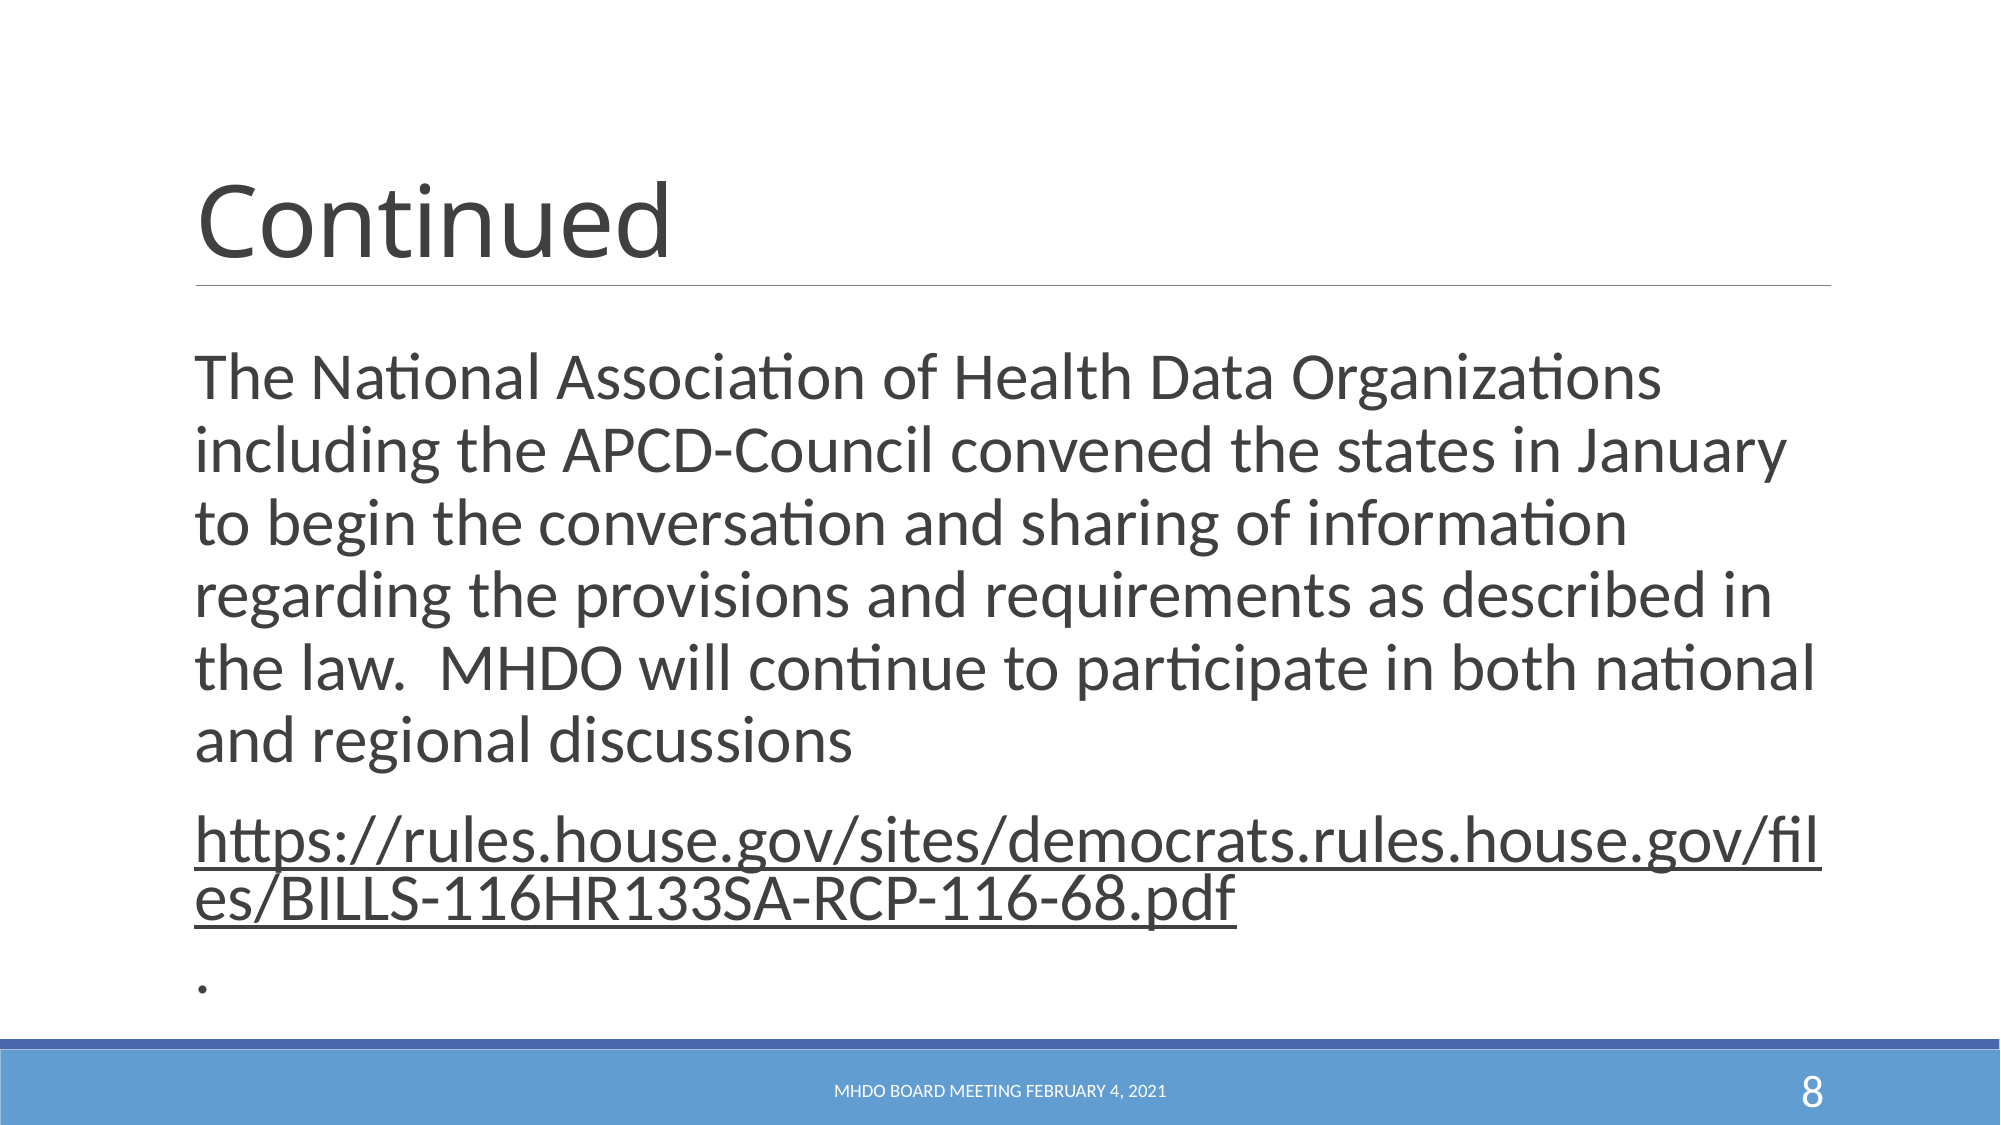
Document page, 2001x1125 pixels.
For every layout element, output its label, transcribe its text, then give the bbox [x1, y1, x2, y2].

list The National Association of Health Data Organizations including the APCD-Council convened the states in January to begin the conversation and sharing of information regarding the provisions and requirements as described in the law. MHDO will continue to participate in both national and regional discussions https://rules.house.gov/sites/democrats.rules.house.gov/files/BILLS-116HR133SA-RCP-116-68.pdf. [180, 334, 1840, 963]
title Continued [180, 47, 1840, 285]
slide_number 8 [1624, 1059, 1840, 1120]
footer MHDO Board Meeting February 4, 2021 [604, 1059, 1396, 1120]
